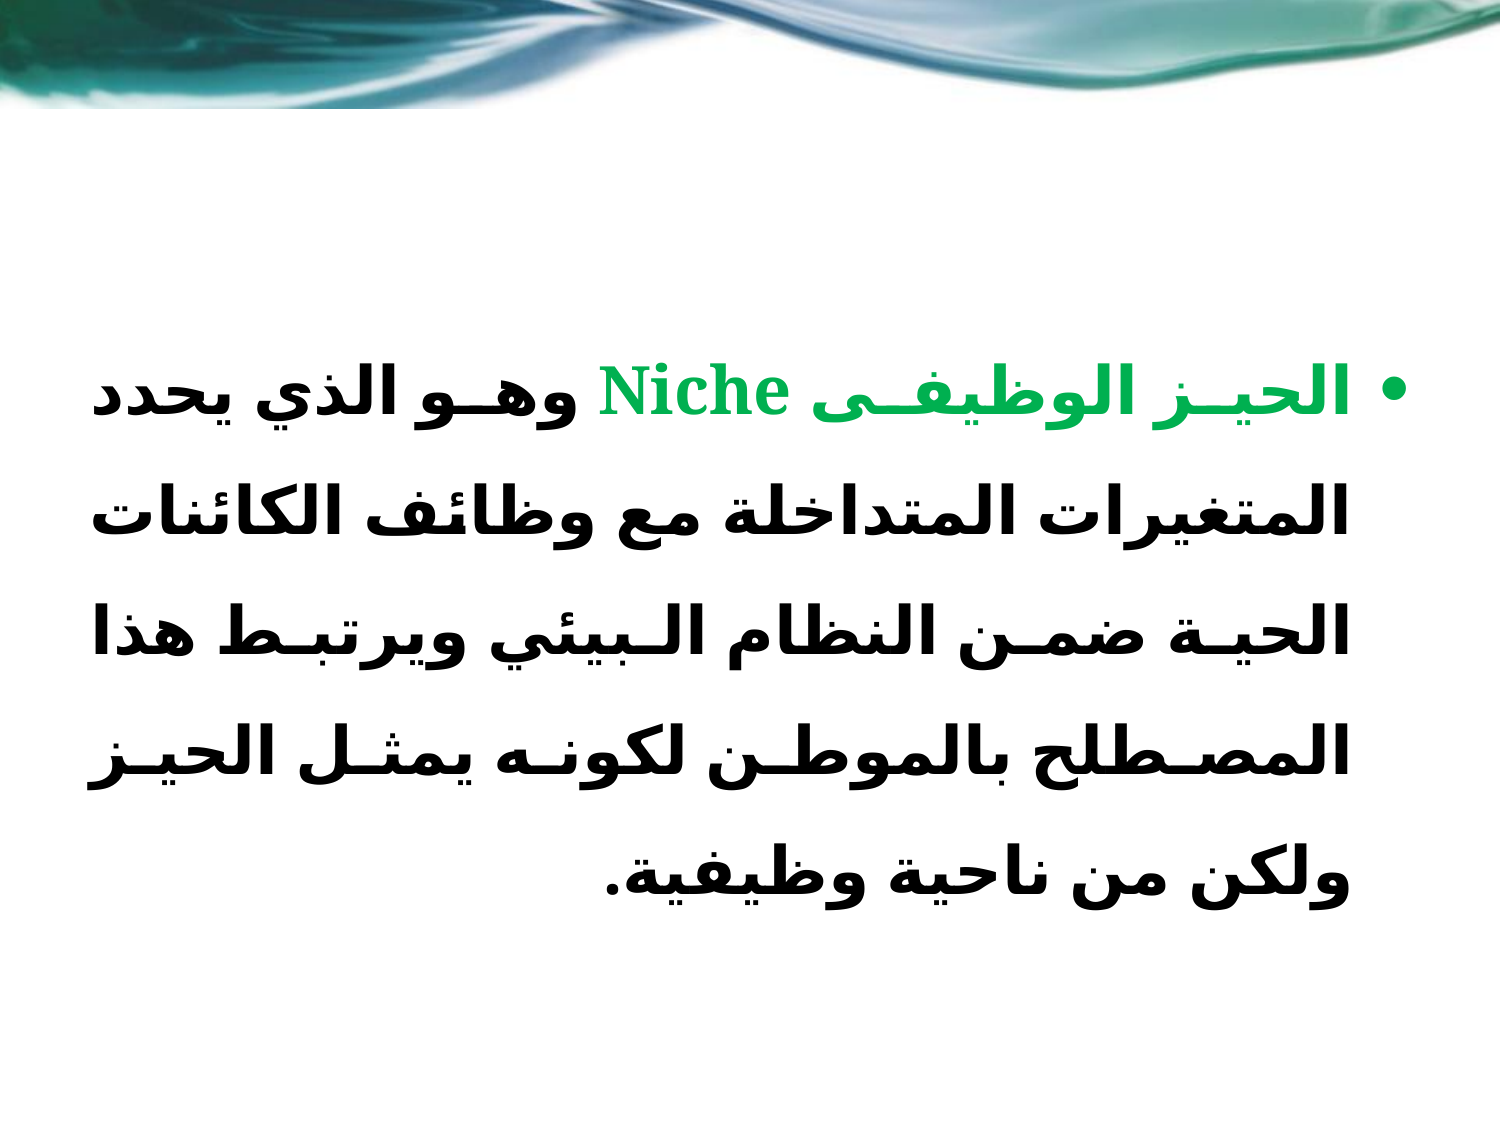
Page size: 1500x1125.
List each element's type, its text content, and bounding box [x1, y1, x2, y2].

picture [0, 0, 1500, 109]
list الحيز الوظيفى Niche وهو الذي يحدد المتغيرات المتداخلة مع وظائف الكائنات الحية ضمن النظام البيئي ويرتبط هذا المصطلح بالموطن لكونه يمثل الحيز ولكن من ناحية وظيفية. [75, 299, 1425, 1005]
